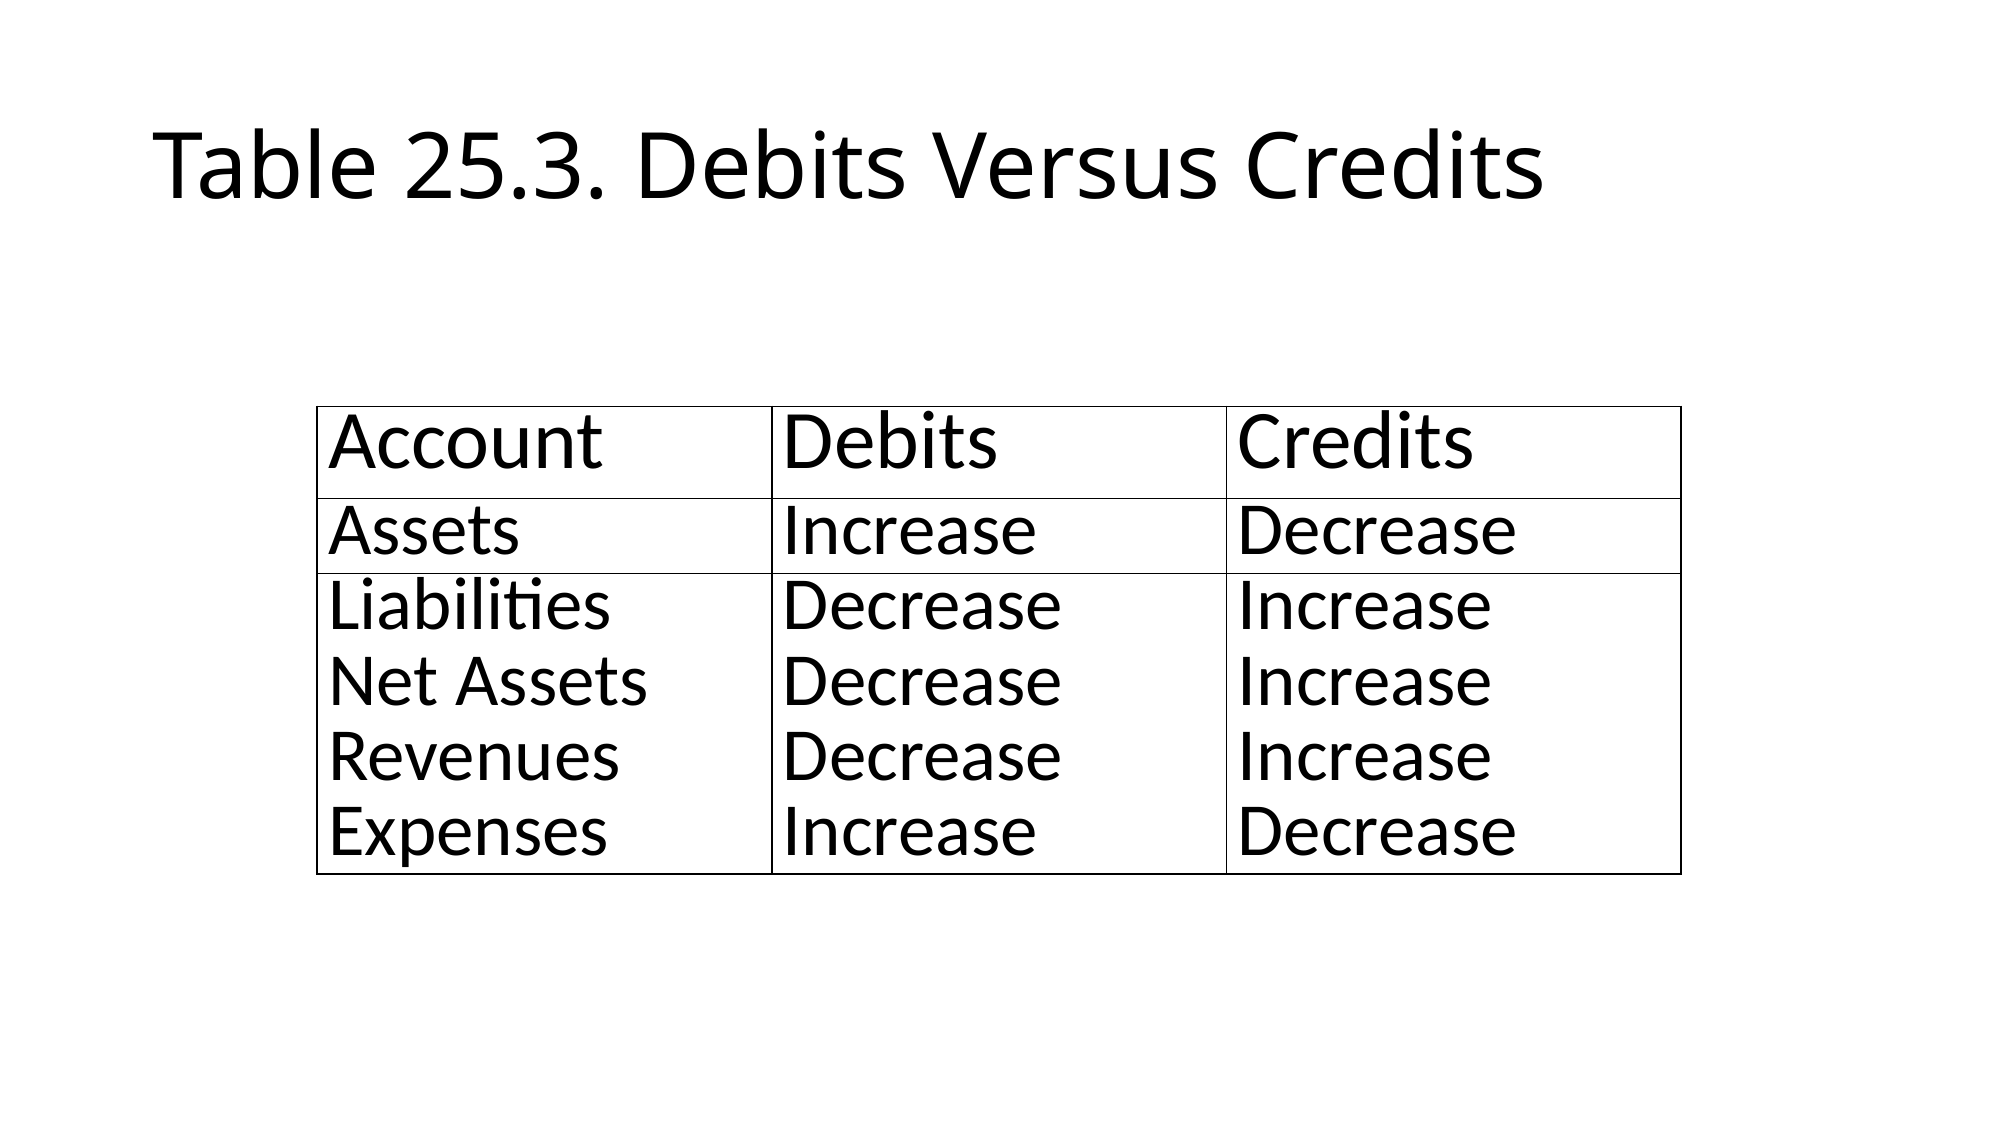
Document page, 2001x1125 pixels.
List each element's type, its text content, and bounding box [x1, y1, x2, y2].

table_cell Increase [1227, 574, 1680, 649]
table_cell Decrease [1227, 799, 1680, 873]
table_header Credits [1227, 407, 1680, 498]
table_cell Decrease [773, 649, 1226, 724]
table_cell Net Assets [318, 649, 771, 724]
table_cell Expenses [318, 799, 771, 873]
table_cell Assets [318, 499, 771, 573]
table_cell Increase [1227, 649, 1680, 724]
table_cell Decrease [1227, 499, 1680, 573]
table_cell Decrease [773, 574, 1226, 649]
table_cell Liabilities [318, 574, 771, 649]
table_cell Increase [1227, 724, 1680, 799]
table_cell Increase [773, 499, 1226, 573]
table_cell Decrease [773, 724, 1226, 799]
table_cell Increase [773, 799, 1226, 873]
table_header Debits [773, 407, 1226, 498]
table_cell Revenues [318, 724, 771, 799]
table_header Account [318, 407, 771, 498]
title Table 25.3. Debits Versus Credits [137, 59, 1863, 278]
